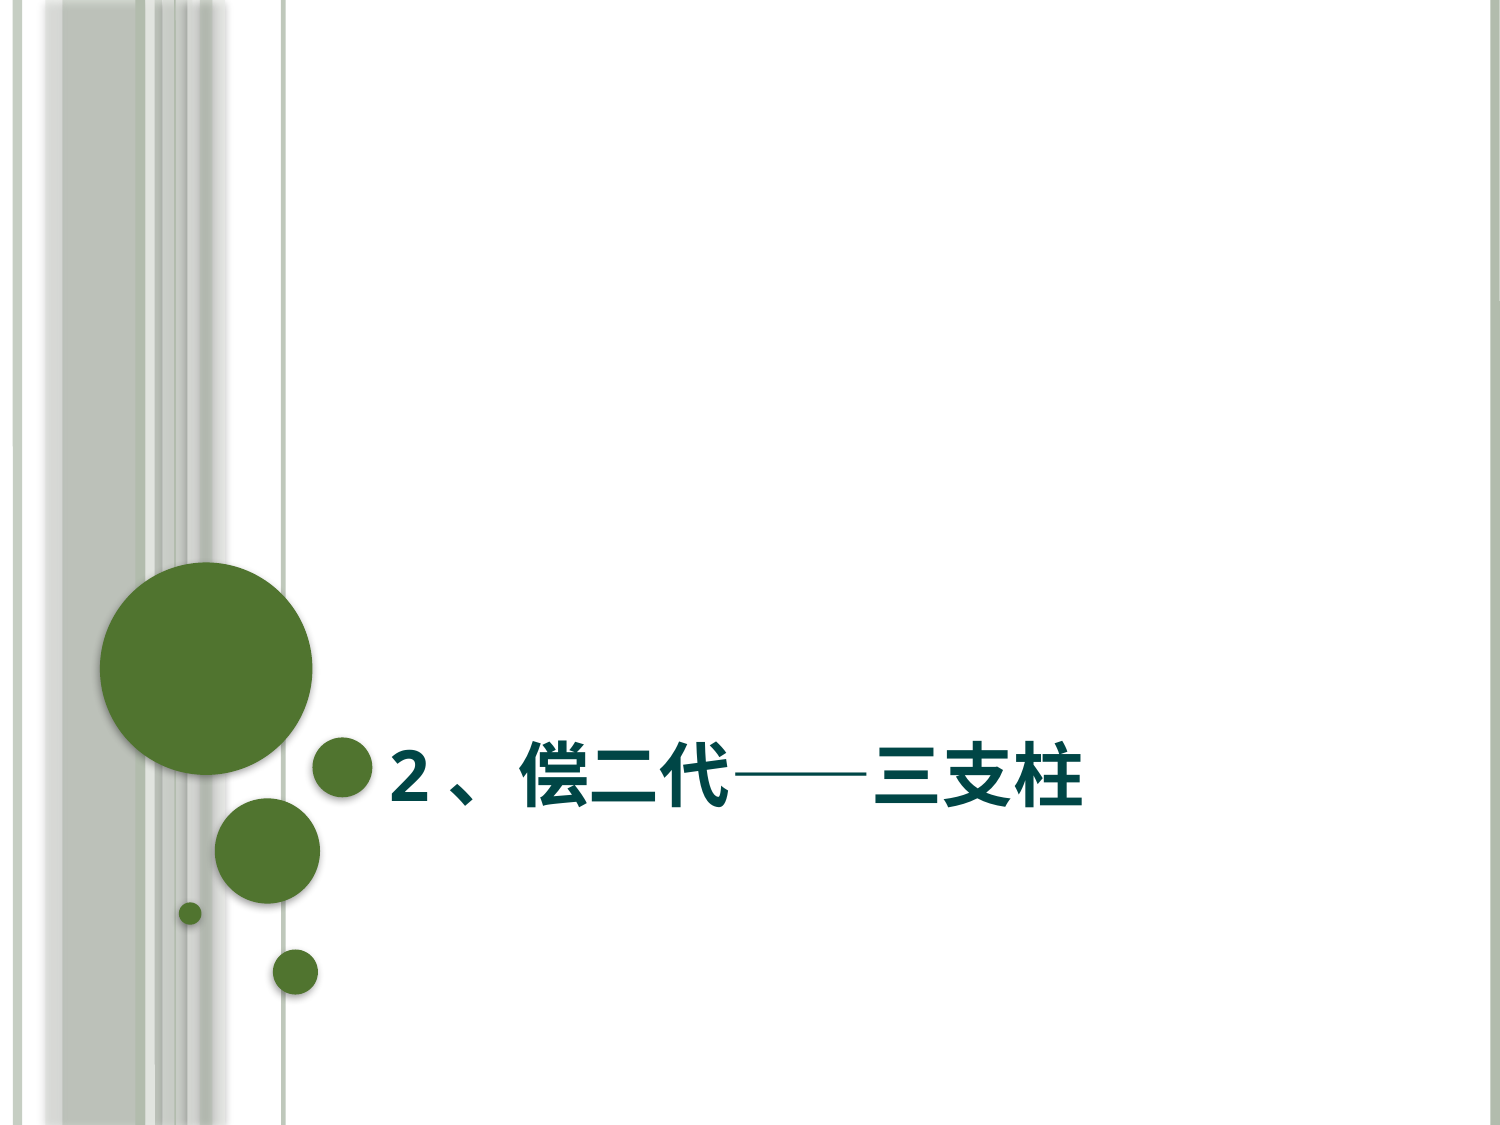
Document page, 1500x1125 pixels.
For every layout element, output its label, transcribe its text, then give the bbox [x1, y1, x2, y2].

title 2、偿二代——三支柱 [375, 512, 1388, 824]
